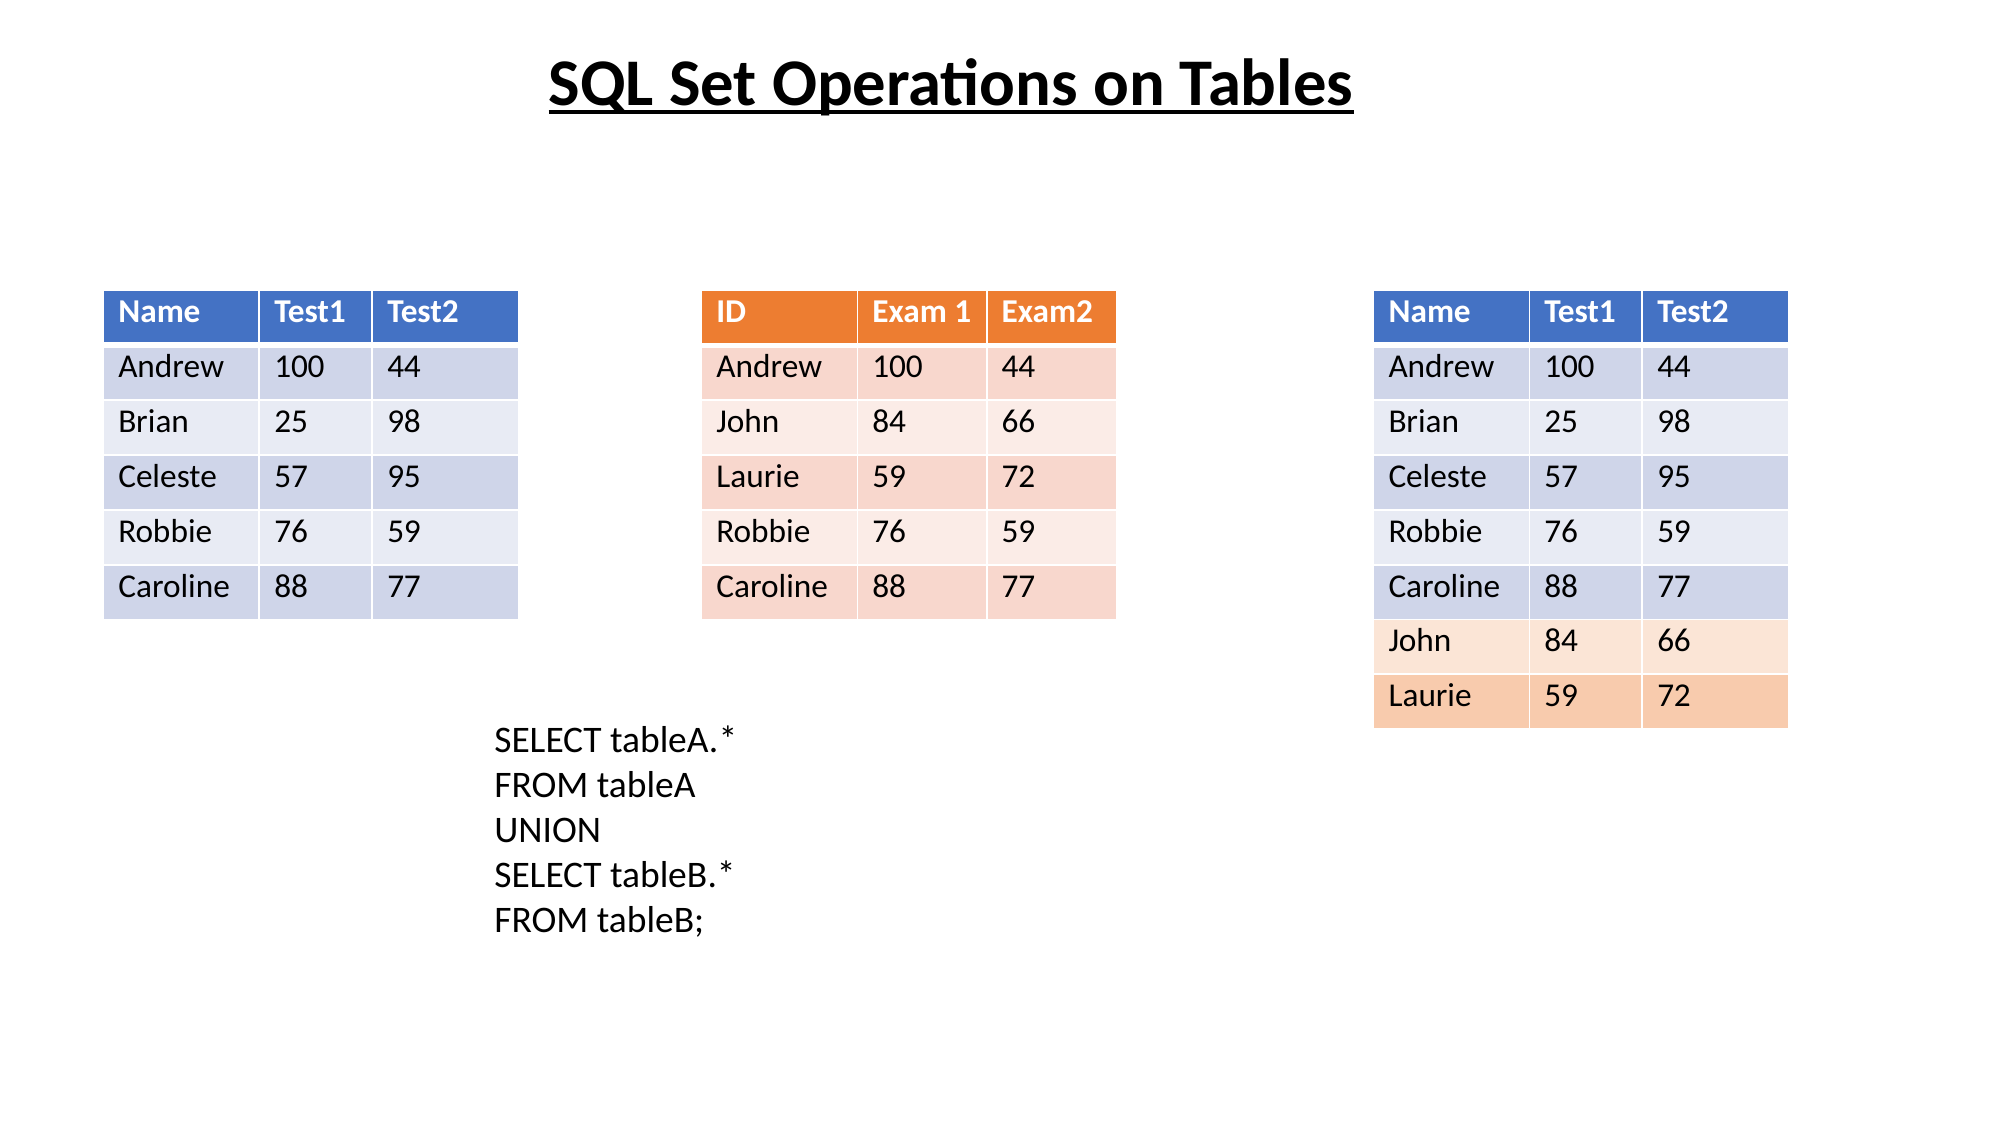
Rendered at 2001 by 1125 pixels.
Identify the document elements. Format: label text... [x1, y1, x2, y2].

table_header Test2 [373, 291, 518, 342]
table_cell 72 [988, 456, 1116, 509]
table_cell Brian [1374, 401, 1529, 454]
table_cell John [1374, 620, 1529, 673]
table_cell Andrew [104, 348, 258, 399]
table_cell Celeste [1374, 456, 1529, 509]
table_cell Brian [104, 401, 258, 454]
table_cell Laurie [702, 456, 857, 509]
table_cell 95 [373, 456, 518, 509]
table_cell Laurie [1374, 675, 1529, 728]
table_cell 59 [858, 456, 986, 509]
table_cell 100 [858, 348, 986, 399]
table_cell 76 [260, 511, 371, 564]
table_cell 72 [1643, 675, 1788, 728]
table_cell John [702, 401, 857, 454]
table_cell 77 [988, 566, 1116, 619]
table_cell Caroline [1374, 566, 1529, 619]
table_cell 57 [1530, 456, 1641, 509]
table_cell 44 [1643, 348, 1788, 399]
table_header Exam 1 [858, 291, 986, 343]
table_cell 59 [1530, 675, 1641, 728]
table_cell 77 [1643, 566, 1788, 619]
table_cell 84 [1530, 620, 1641, 673]
table_cell 88 [260, 566, 371, 619]
table_header Name [104, 291, 258, 342]
table_cell Robbie [702, 511, 857, 564]
table_header Exam2 [988, 291, 1116, 343]
table_cell 84 [858, 401, 986, 454]
table_cell 98 [373, 401, 518, 454]
table_cell 100 [1530, 348, 1641, 399]
table_cell Andrew [702, 348, 857, 399]
table_cell 88 [1530, 566, 1641, 619]
table_cell 66 [1643, 620, 1788, 673]
table_cell 57 [260, 456, 371, 509]
table_cell 59 [1643, 511, 1788, 564]
text_box SQL Set Operations on Tables [533, 31, 1369, 126]
table_cell 66 [988, 401, 1116, 454]
table_header Name [1374, 291, 1529, 342]
table_cell 77 [373, 566, 518, 619]
table_cell 88 [858, 566, 986, 619]
table_header Test2 [1643, 291, 1788, 342]
table_cell 76 [1530, 511, 1641, 564]
table_cell 59 [373, 511, 518, 564]
table_cell 59 [988, 511, 1116, 564]
table_cell Robbie [1374, 511, 1529, 564]
table_cell 95 [1643, 456, 1788, 509]
table_cell Robbie [104, 511, 258, 564]
text_box SELECT tableA.* FROM tableA UNION SELECT tableB.* FROM tableB; [479, 707, 791, 948]
table_cell 76 [858, 511, 986, 564]
table_cell 100 [260, 348, 371, 399]
table_cell 98 [1643, 401, 1788, 454]
table_cell 25 [260, 401, 371, 454]
table_cell Caroline [104, 566, 258, 619]
table_header Test1 [1530, 291, 1641, 342]
table_cell 25 [1530, 401, 1641, 454]
table_cell Celeste [104, 456, 258, 509]
table_cell Andrew [1374, 348, 1529, 399]
table_cell Caroline [702, 566, 857, 619]
table_cell 44 [988, 348, 1116, 399]
table_header ID [702, 291, 857, 343]
table_cell 44 [373, 348, 518, 399]
table_header Test1 [260, 291, 371, 342]
